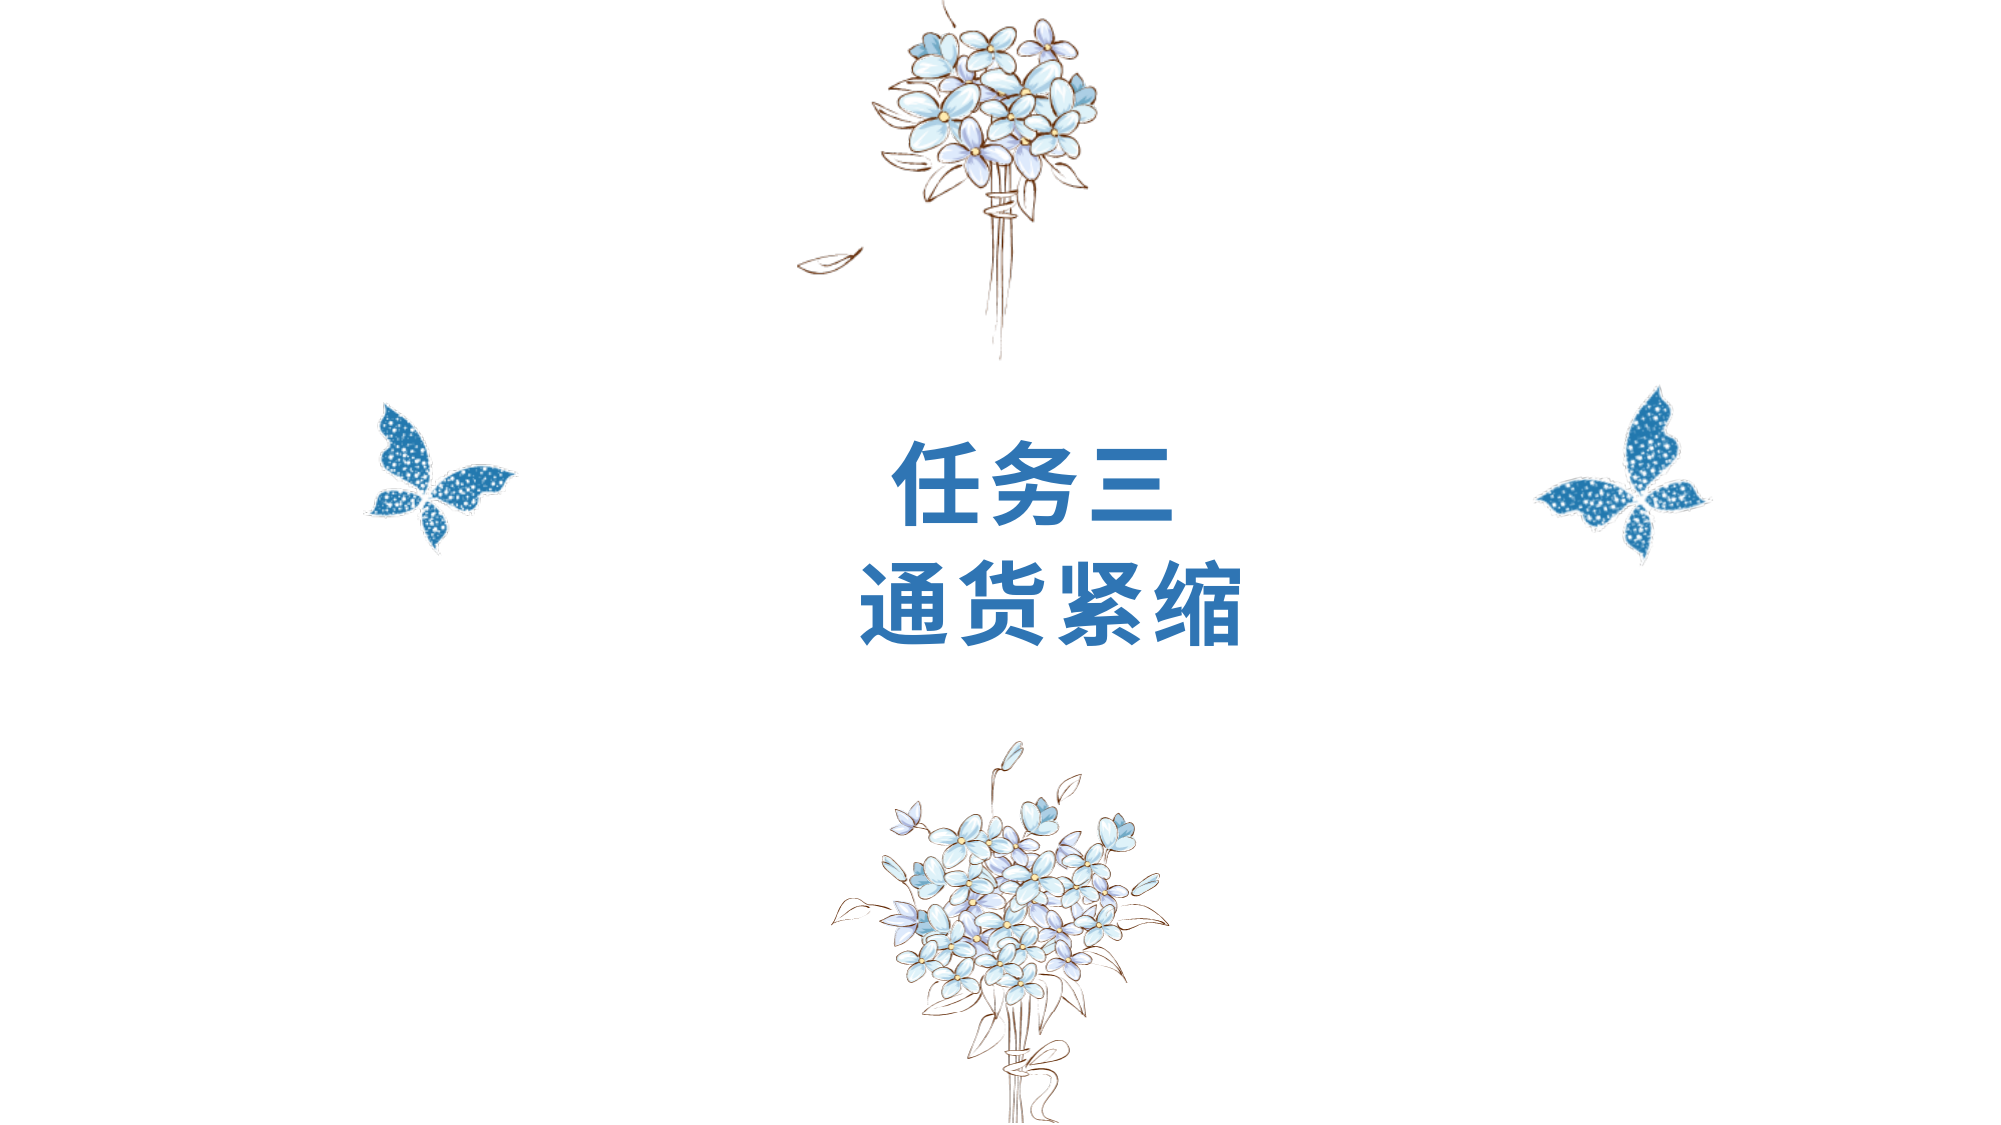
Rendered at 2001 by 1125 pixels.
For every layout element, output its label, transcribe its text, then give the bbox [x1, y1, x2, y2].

picture [831, 741, 1170, 1123]
title 任务三 通货紧缩 [527, 408, 1576, 666]
picture [797, 0, 1099, 362]
picture [363, 402, 519, 556]
picture [1573, 380, 1724, 583]
